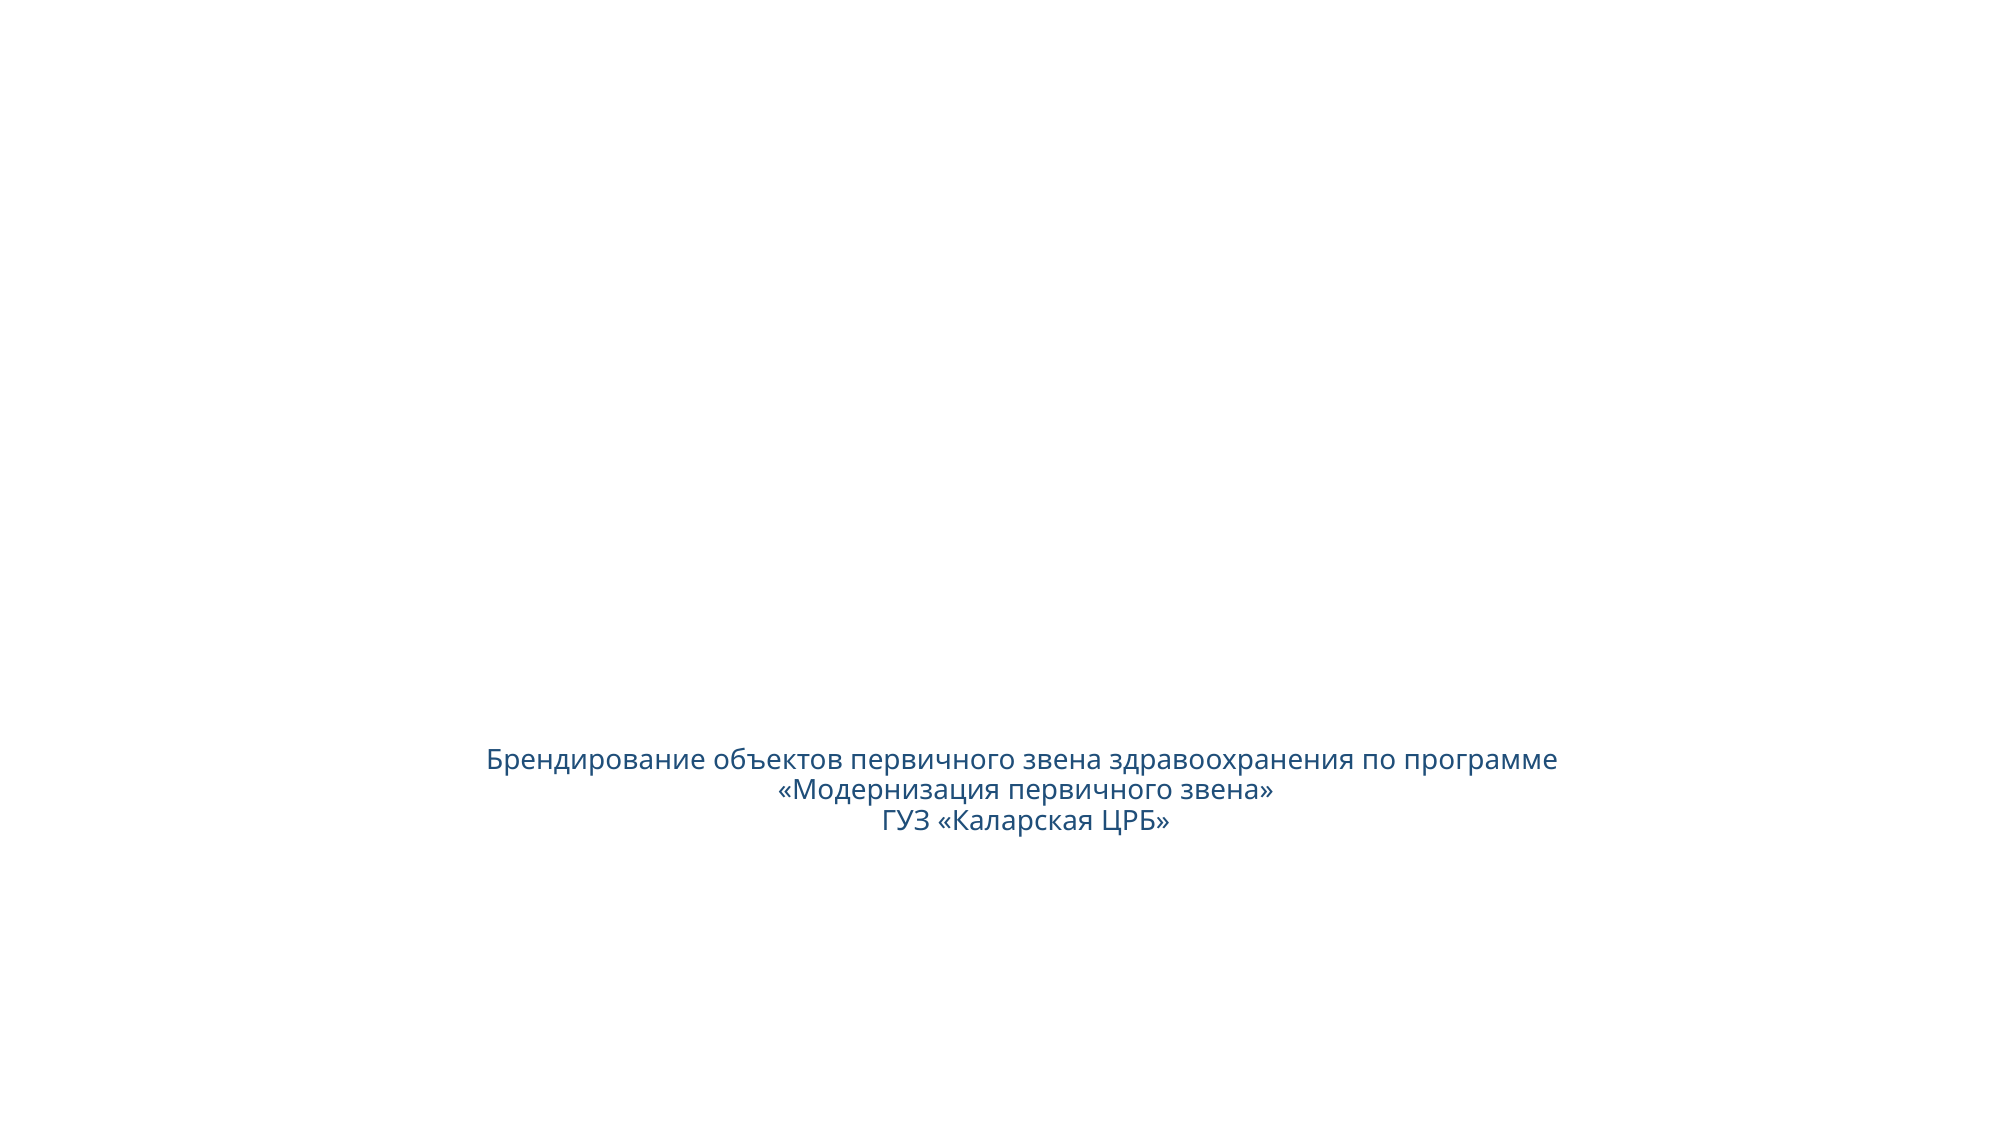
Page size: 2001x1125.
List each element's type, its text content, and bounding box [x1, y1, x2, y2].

title Брендирование объектов первичного звена здравоохранения по программе «Модернизация первичного звена» ГУЗ «Каларская ЦРБ» [94, 737, 1959, 878]
